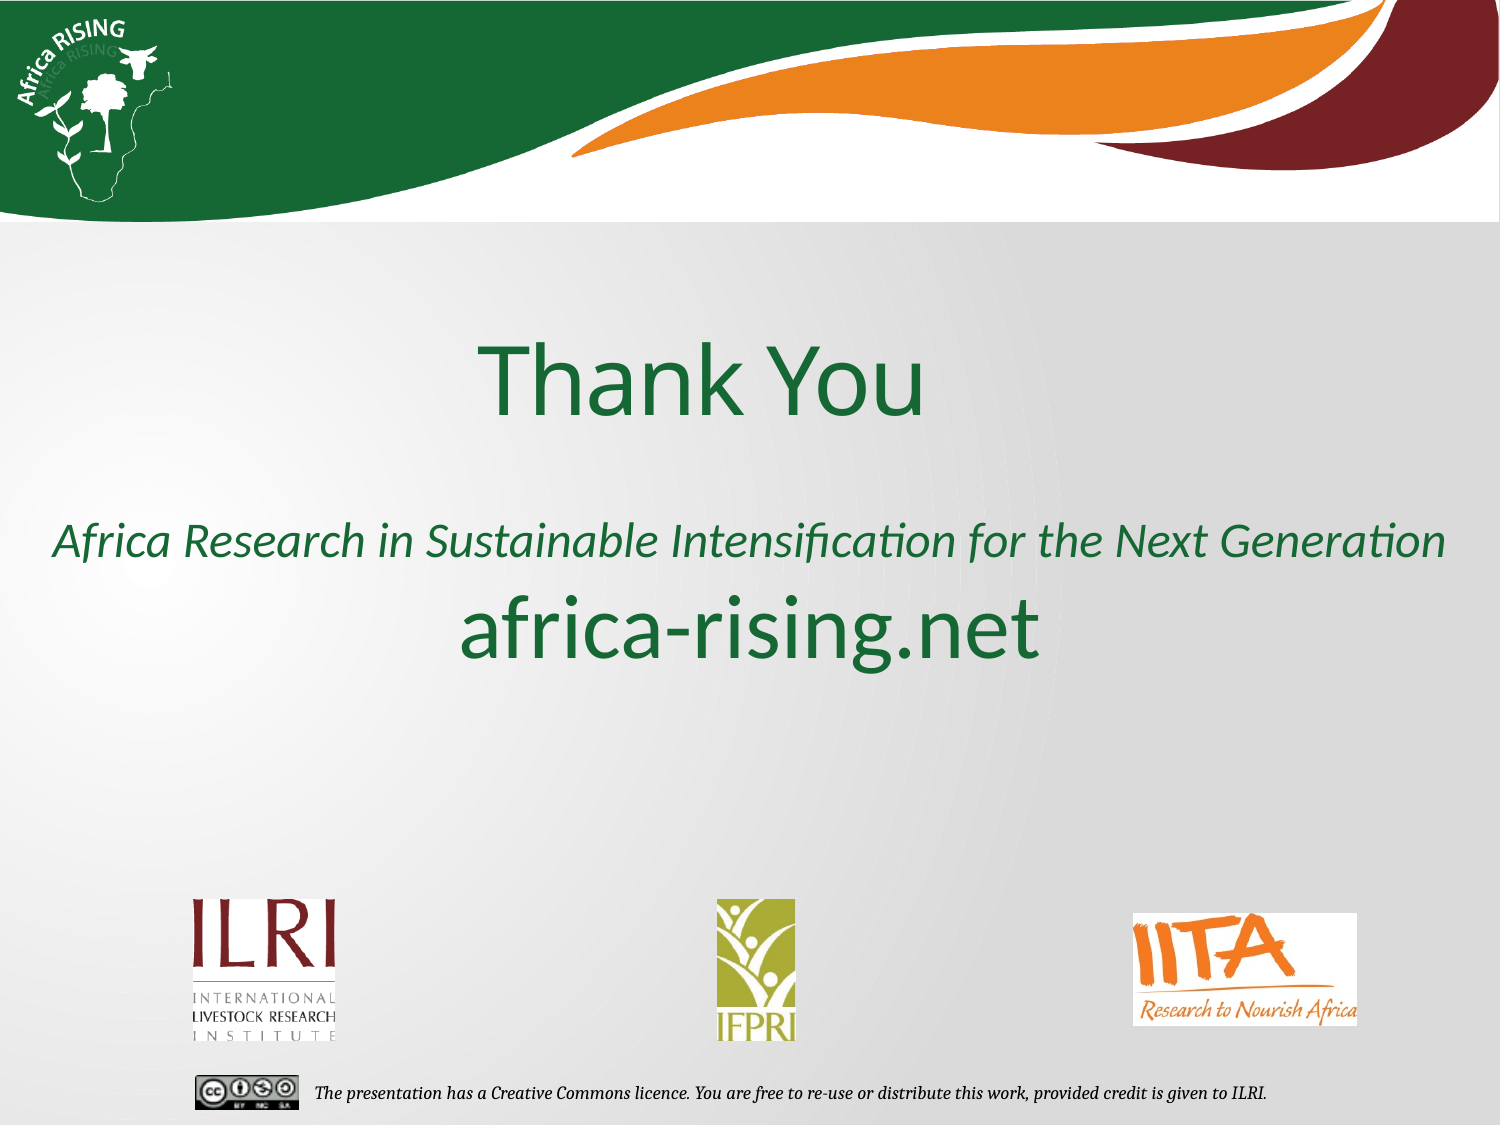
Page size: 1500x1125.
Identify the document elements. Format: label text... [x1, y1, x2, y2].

text_box Thank You [78, 312, 1329, 500]
picture [1133, 913, 1357, 1026]
picture [193, 899, 335, 1041]
picture [0, 0, 1499, 222]
picture [195, 1075, 299, 1110]
picture [717, 899, 796, 1041]
